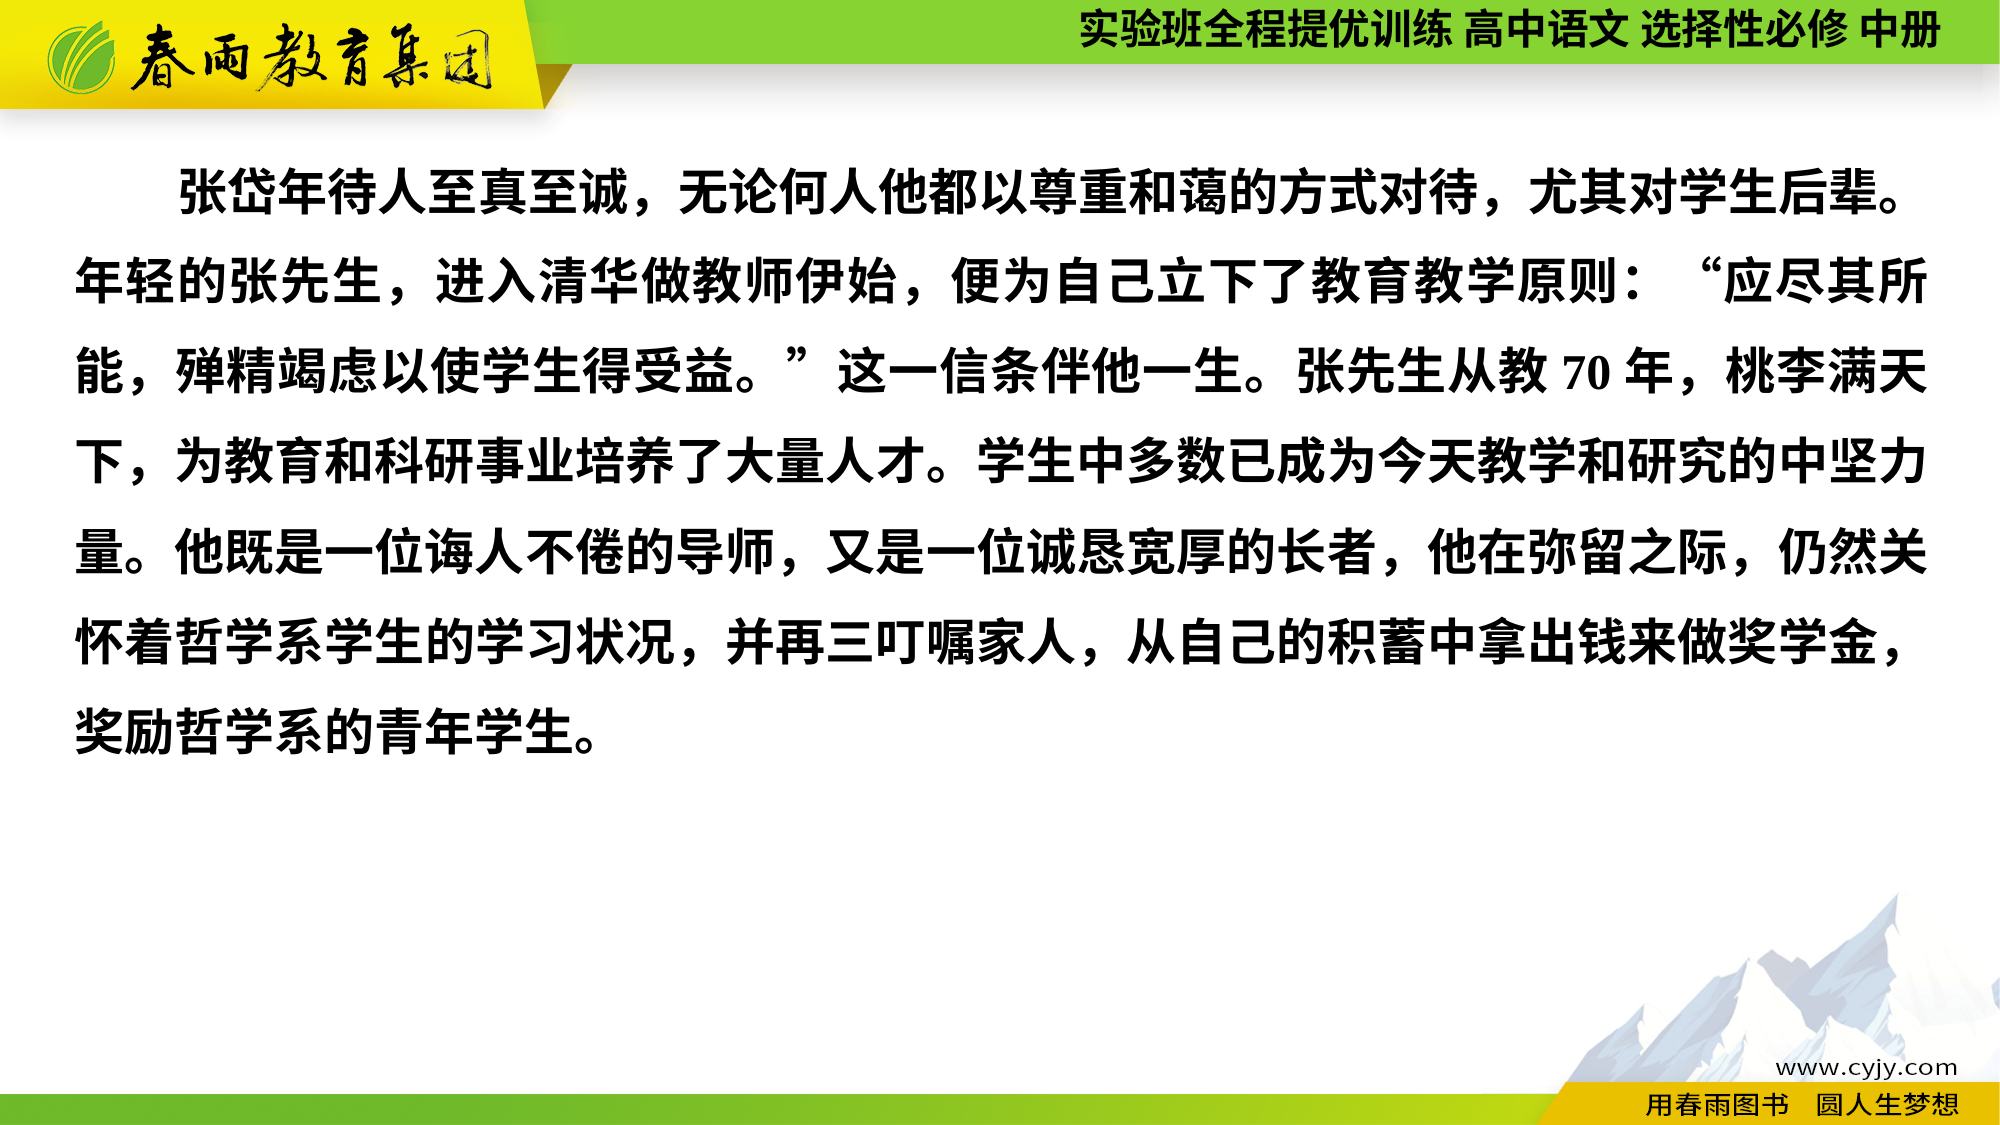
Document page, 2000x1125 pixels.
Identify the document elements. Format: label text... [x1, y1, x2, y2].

list 张岱年待人至真至诚，无论何人他都以尊重和蔼的方式对待，尤其对学生后辈。年轻的张先生，进入清华做教师伊始，便为自己立下了教育教学原则：“应尽其所能，殚精竭虑以使学生得受益。”这一信条伴他一生。张先生从教70年，桃李满天下，为教育和科研事业培养了大量人才。学生中多数已成为今天教学和研究的中坚力量。他既是一位诲人不倦的导师，又是一位诚恳宽厚的长者，他在弥留之际，仍然关怀着哲学系学生的学习状况，并再三叮嘱家人，从自己的积蓄中拿出钱来做奖学金，奖励哲学系的青年学生。 [59, 122, 1944, 763]
picture [0, 0, 2000, 1125]
